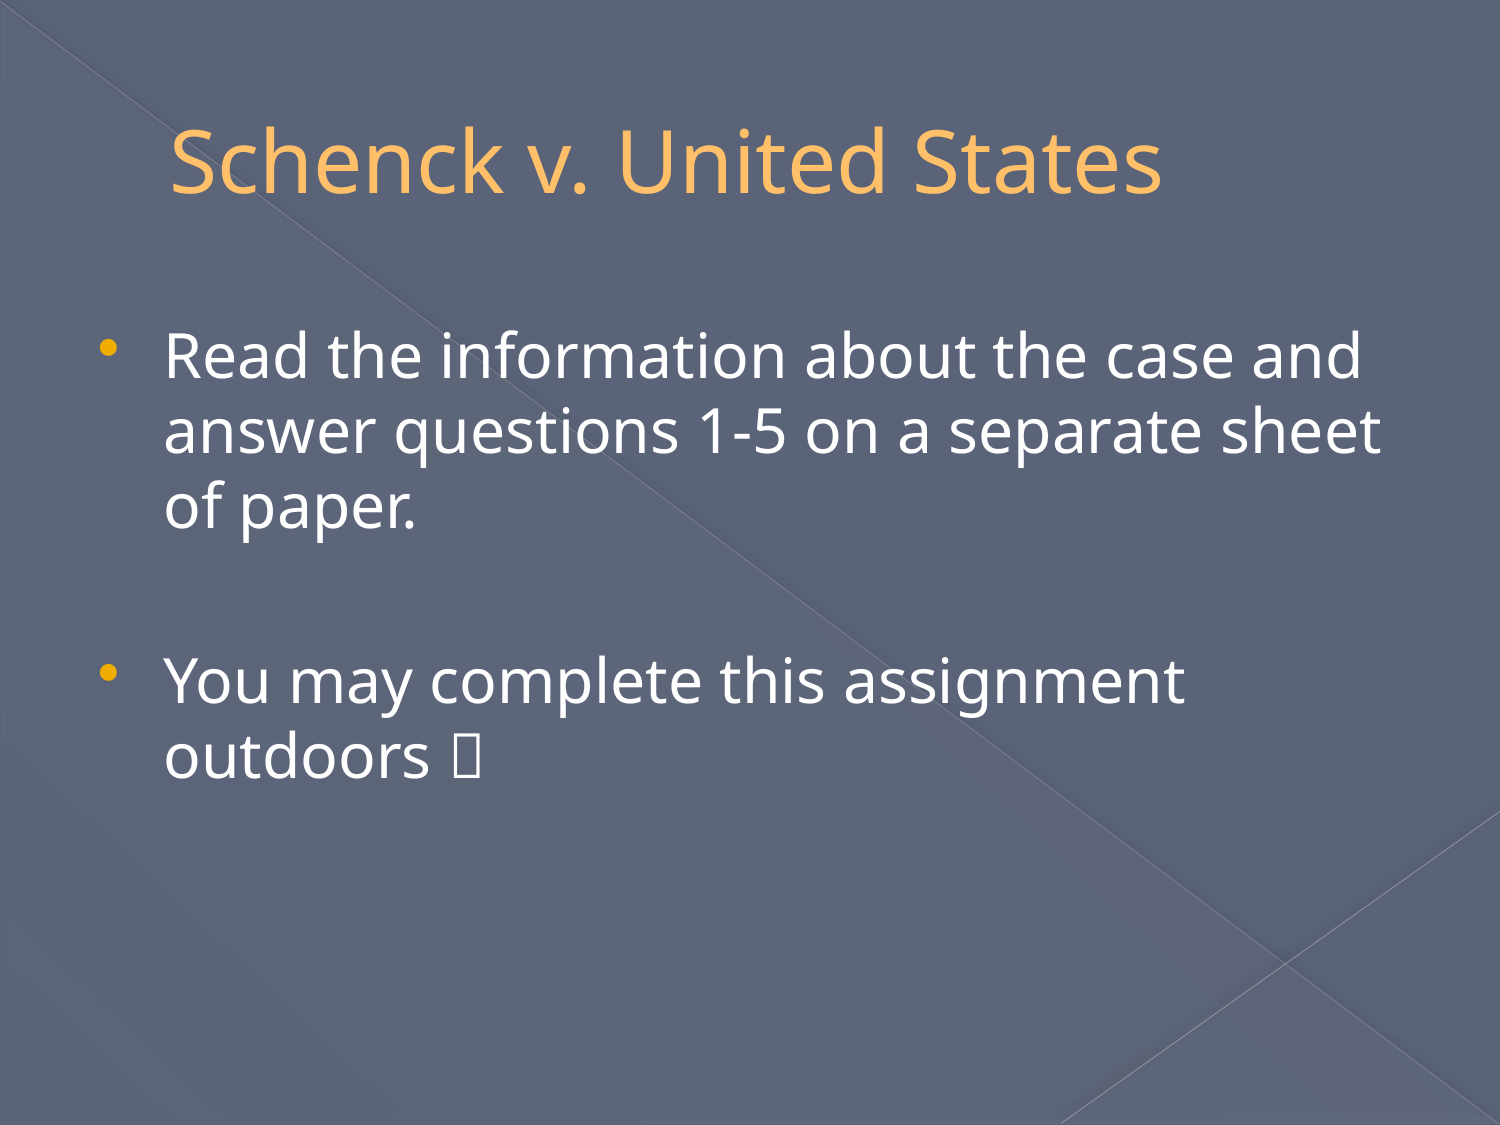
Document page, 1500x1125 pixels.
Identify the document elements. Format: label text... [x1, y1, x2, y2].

list Read the information about the case and answer questions 1-5 on a separate sheet of paper. You may complete this assignment outdoors  [75, 308, 1425, 1059]
title Schenck v. United States [75, 43, 1425, 274]
